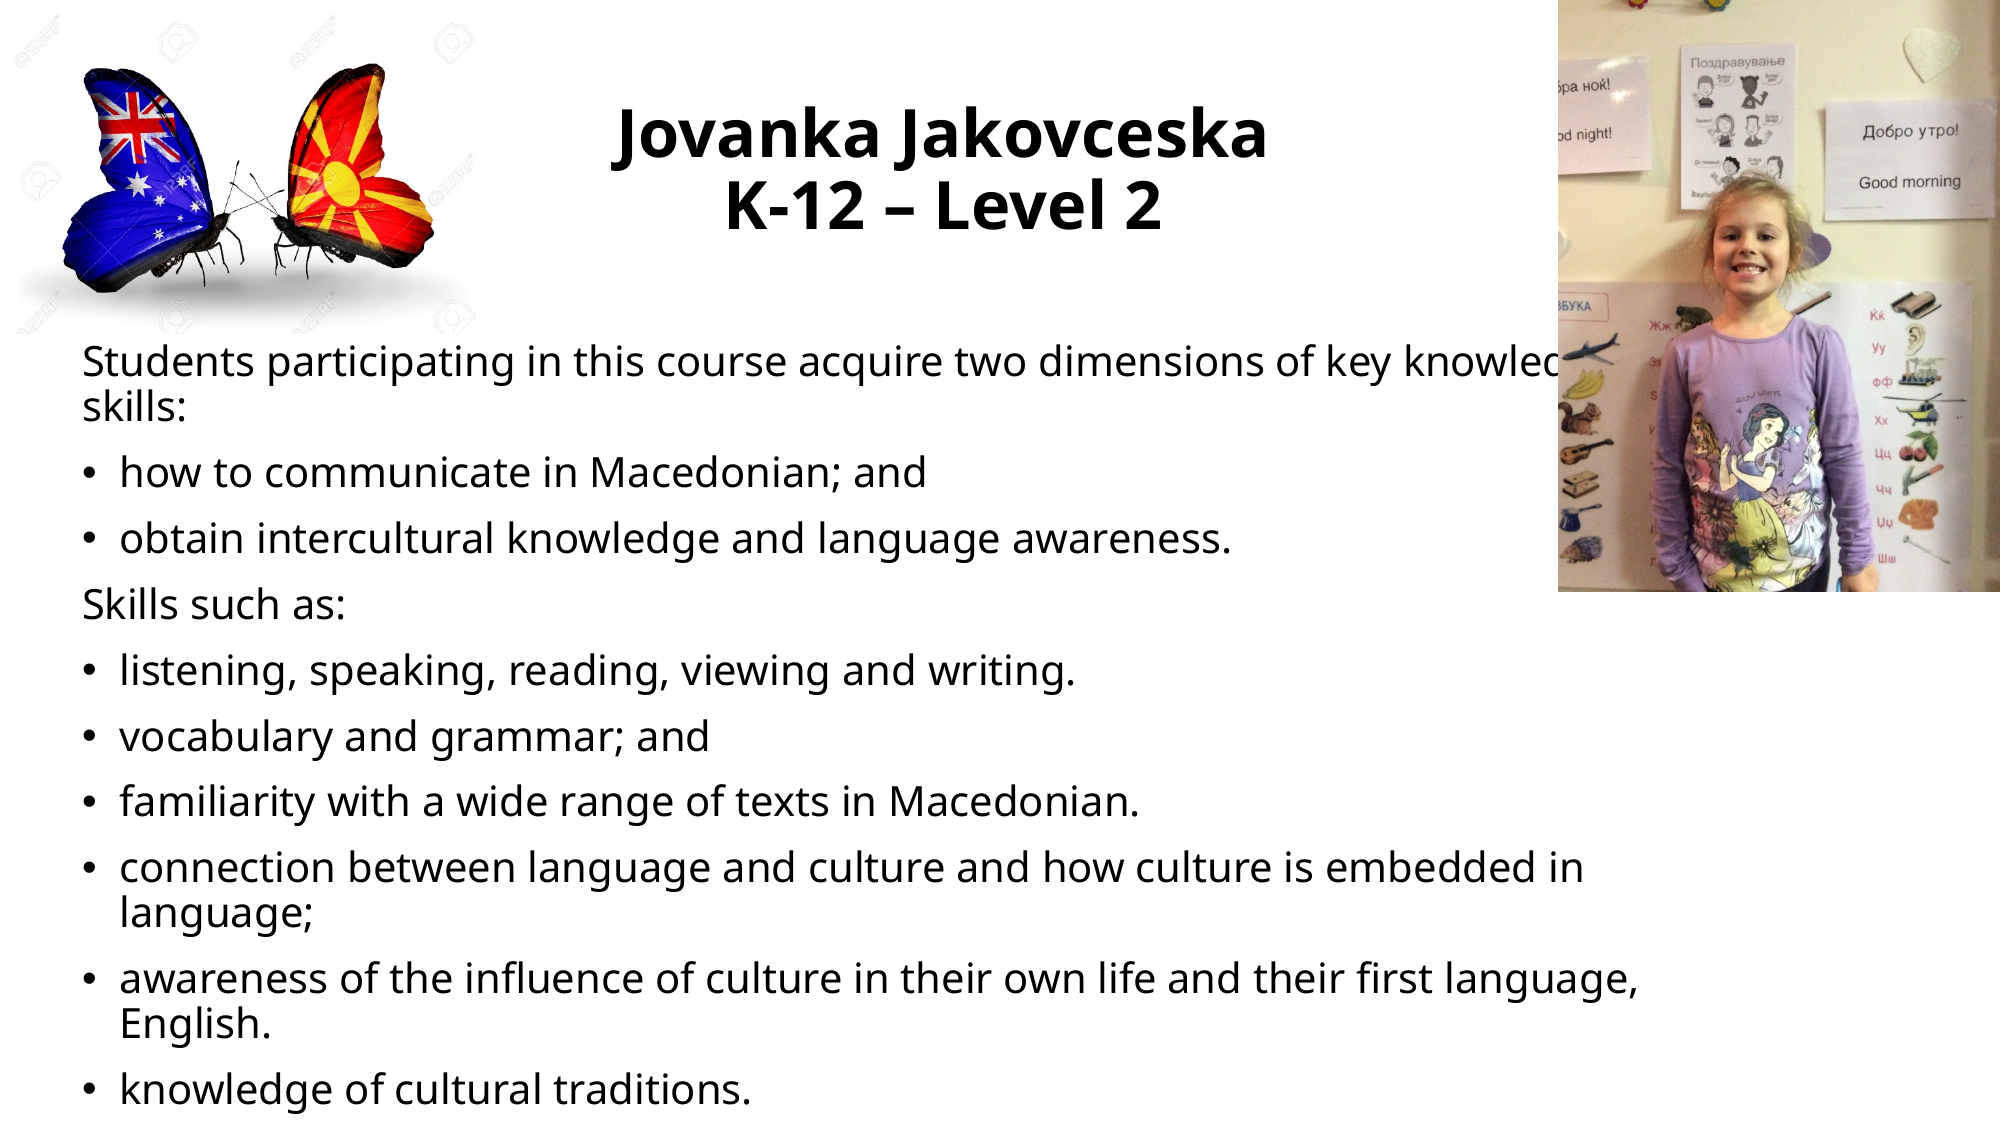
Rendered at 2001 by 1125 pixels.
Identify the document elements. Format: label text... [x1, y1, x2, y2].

picture [1482, 0, 2000, 592]
picture [0, 3, 488, 334]
text_box Jovanka Jakovceska K-12 – Level 2 [488, 92, 1444, 252]
list Students participating in this course acquire two dimensions of key knowledge and skills: how to communicate in Macedonian; and obtain intercultural knowledge and language awareness. Skills such as: listening, speaking, reading, viewing and writing. vocabulary and grammar; and familiarity with a wide range of texts in Macedonian. connection between language and culture and how culture is embedded in language; awareness of the influence of culture in their own life and their first language, English. knowledge of cultural traditions. Themes for this year include Sports, Transport, Leisure Activities, Shopping, Food, Animals, In the classroom and I am feeling. [67, 333, 1786, 1125]
